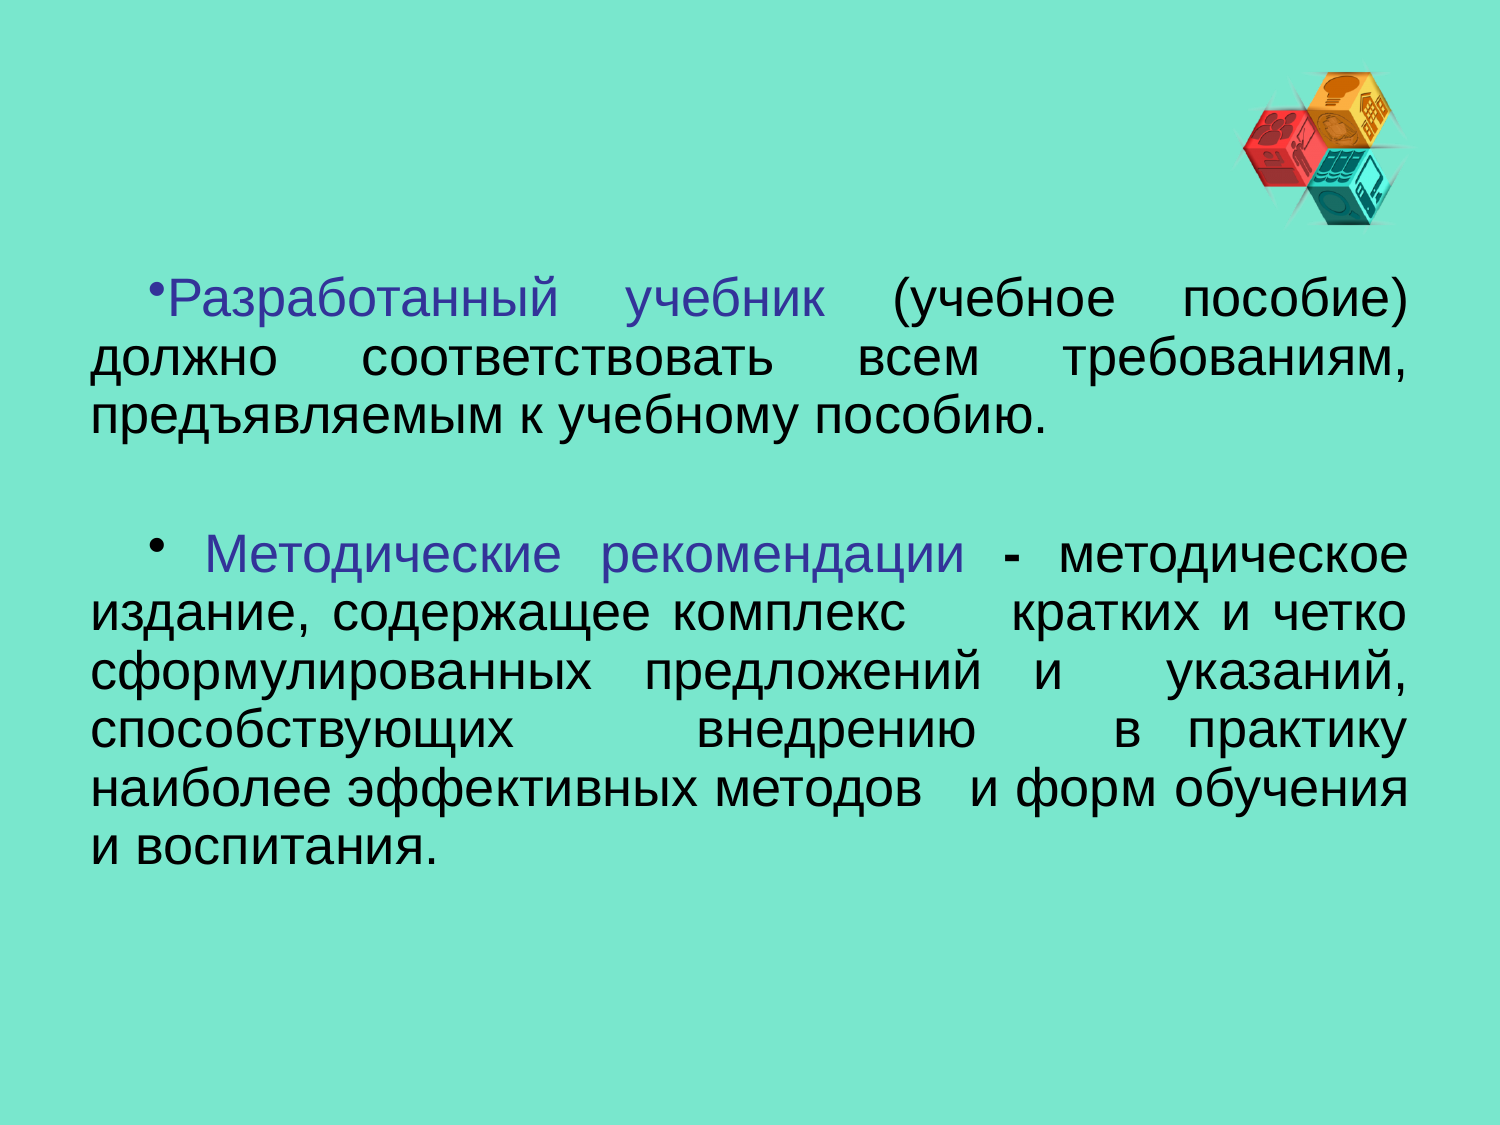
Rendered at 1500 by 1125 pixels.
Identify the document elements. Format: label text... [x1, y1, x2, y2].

picture [1230, 58, 1419, 235]
list Разработанный учебник (учебное пособие) должно соответствовать всем требованиям, предъявляемым к учебному пособию. Методические рекомендации - методическое издание, содержащее комплекс кратких и четко сформулированных предложений и указаний, способствующих внедрению в практику наиболее эффективных методов и форм обучения и воспитания. [75, 262, 1425, 1005]
